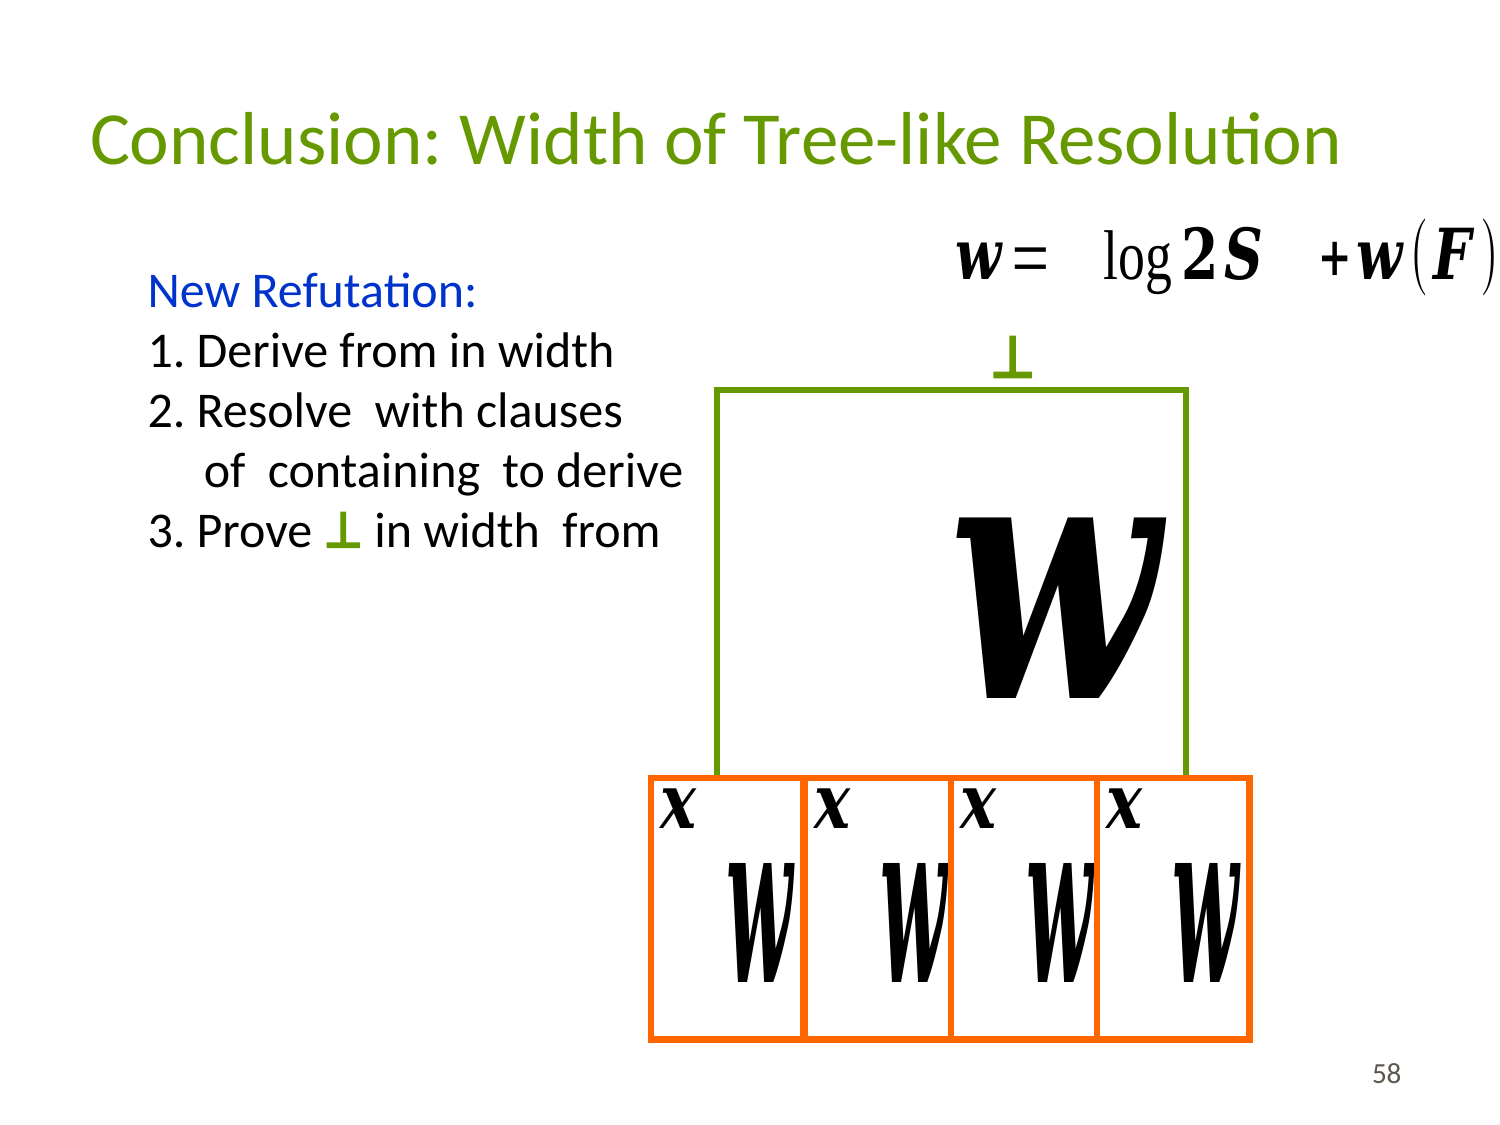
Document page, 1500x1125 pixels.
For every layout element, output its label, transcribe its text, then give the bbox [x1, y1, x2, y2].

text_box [1045, 761, 1247, 1037]
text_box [899, 761, 1045, 1037]
slide_number 58 [1104, 1037, 1417, 1097]
title Conclusion: Width of Tree-like Resolution [75, 37, 1400, 188]
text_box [753, 761, 899, 1037]
text_box ⊥ [962, 311, 1063, 397]
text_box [599, 761, 753, 1037]
